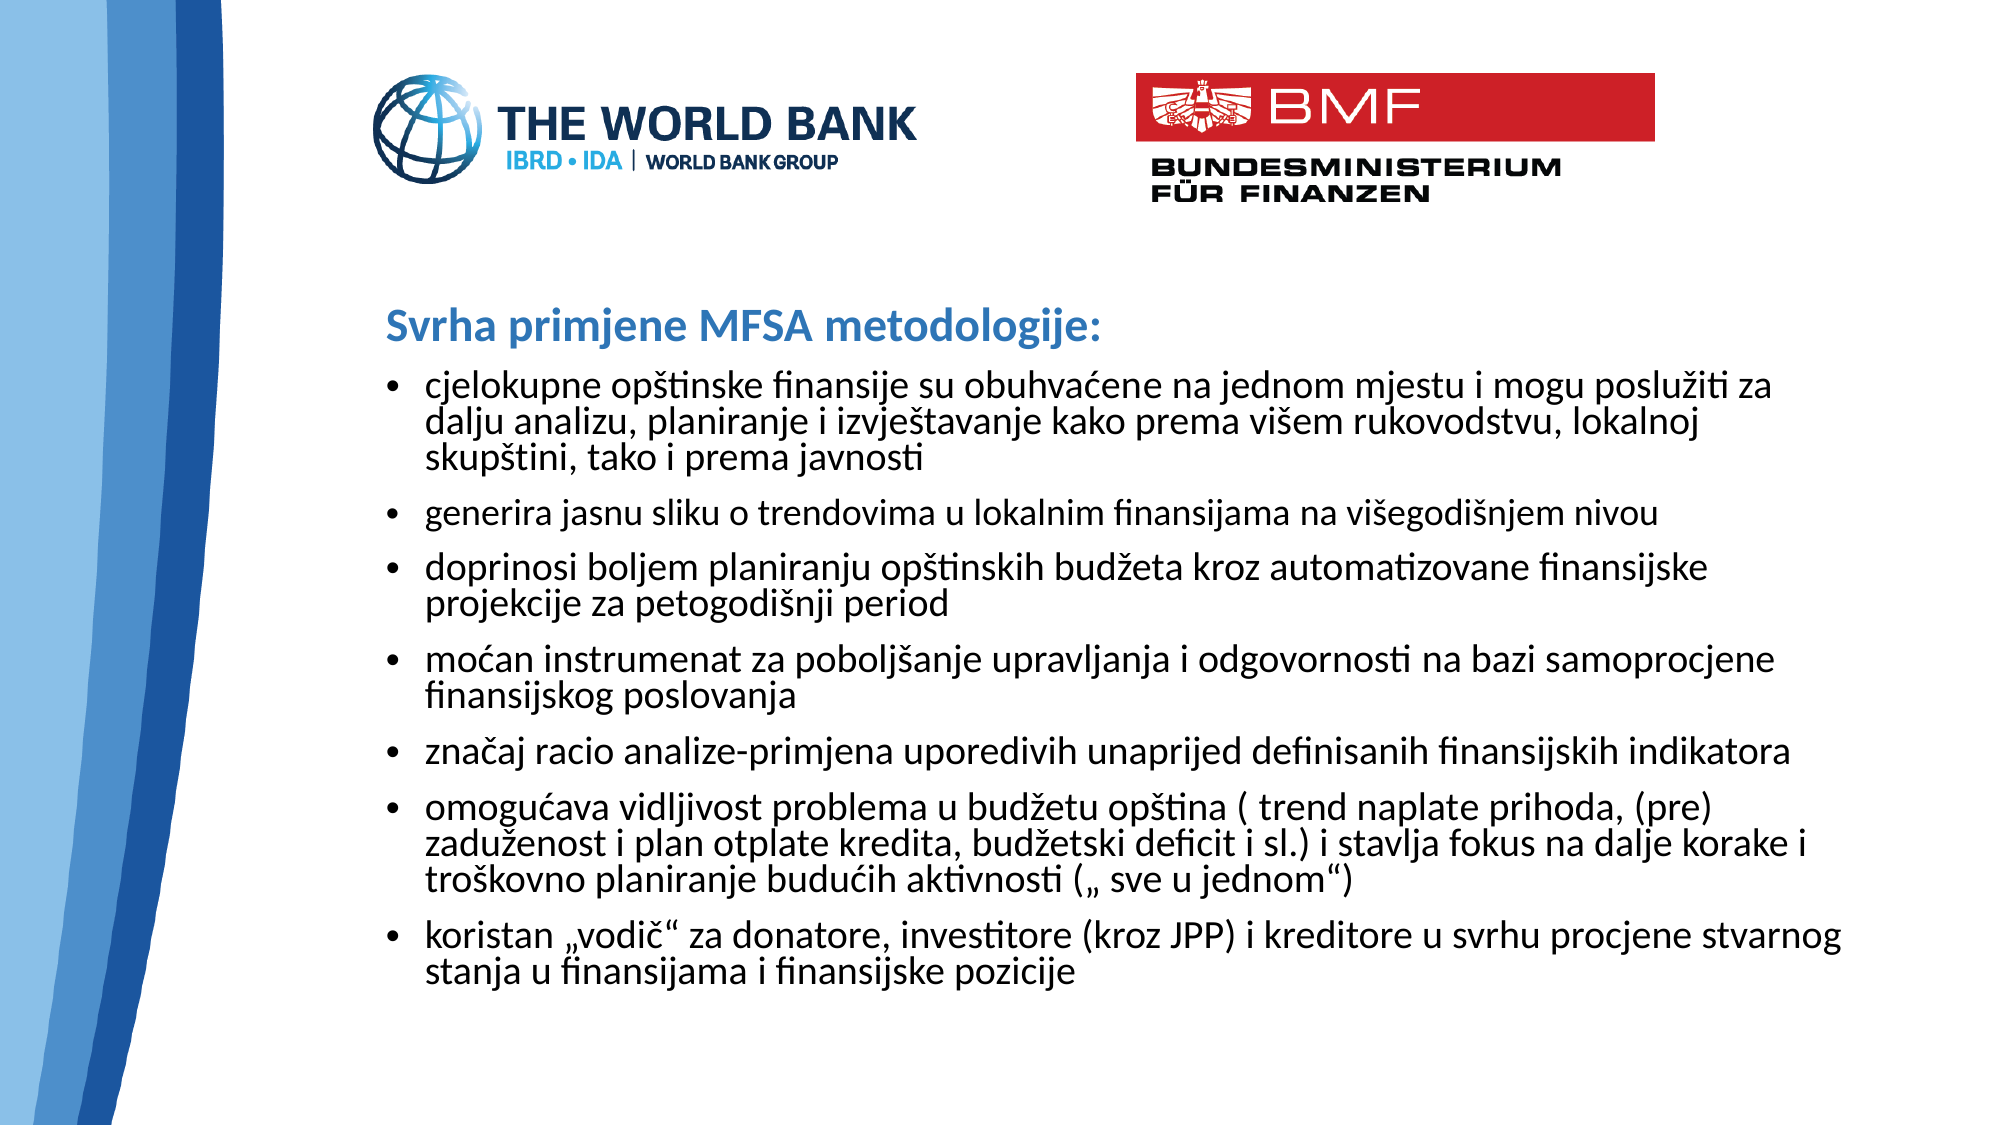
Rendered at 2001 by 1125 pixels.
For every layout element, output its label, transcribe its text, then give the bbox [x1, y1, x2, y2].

list Svrha primjene MFSA metodologije: cjelokupne opštinske finansije su obuhvaćene na jednom mjestu i mogu poslužiti za dalju analizu, planiranje i izvještavanje kako prema višem rukovodstvu, lokalnoj skupštini, tako i prema javnosti generira jasnu sliku o trendovima u lokalnim finansijama na višegodišnjem nivou doprinosi boljem planiranju opštinskih budžeta kroz automatizovane finansijske projekcije za petogodišnji period moćan instrumenat za poboljšanje upravljanja i odgovornosti na bazi samoprocjene finansijskog poslovanja značaj racio analize-primjena uporedivih unaprijed definisanih finansijskih indikatora omogućava vidljivost problema u budžetu opština ( trend naplate prihoda, (pre) zaduženost i plan otplate kredita, budžetski deficit i sl.) i stavlja fokus na dalje korake i troškovno planiranje budućih aktivnosti („ sve u jednom“) koristan „vodič“ za donatore, investitore (kroz JPP) i kreditore u svrhu procjene stvarnog stanja u finansijama i finansijske pozicije [370, 299, 1863, 1014]
picture [370, 73, 917, 185]
picture [0, 0, 224, 1125]
picture [1136, 73, 1655, 202]
